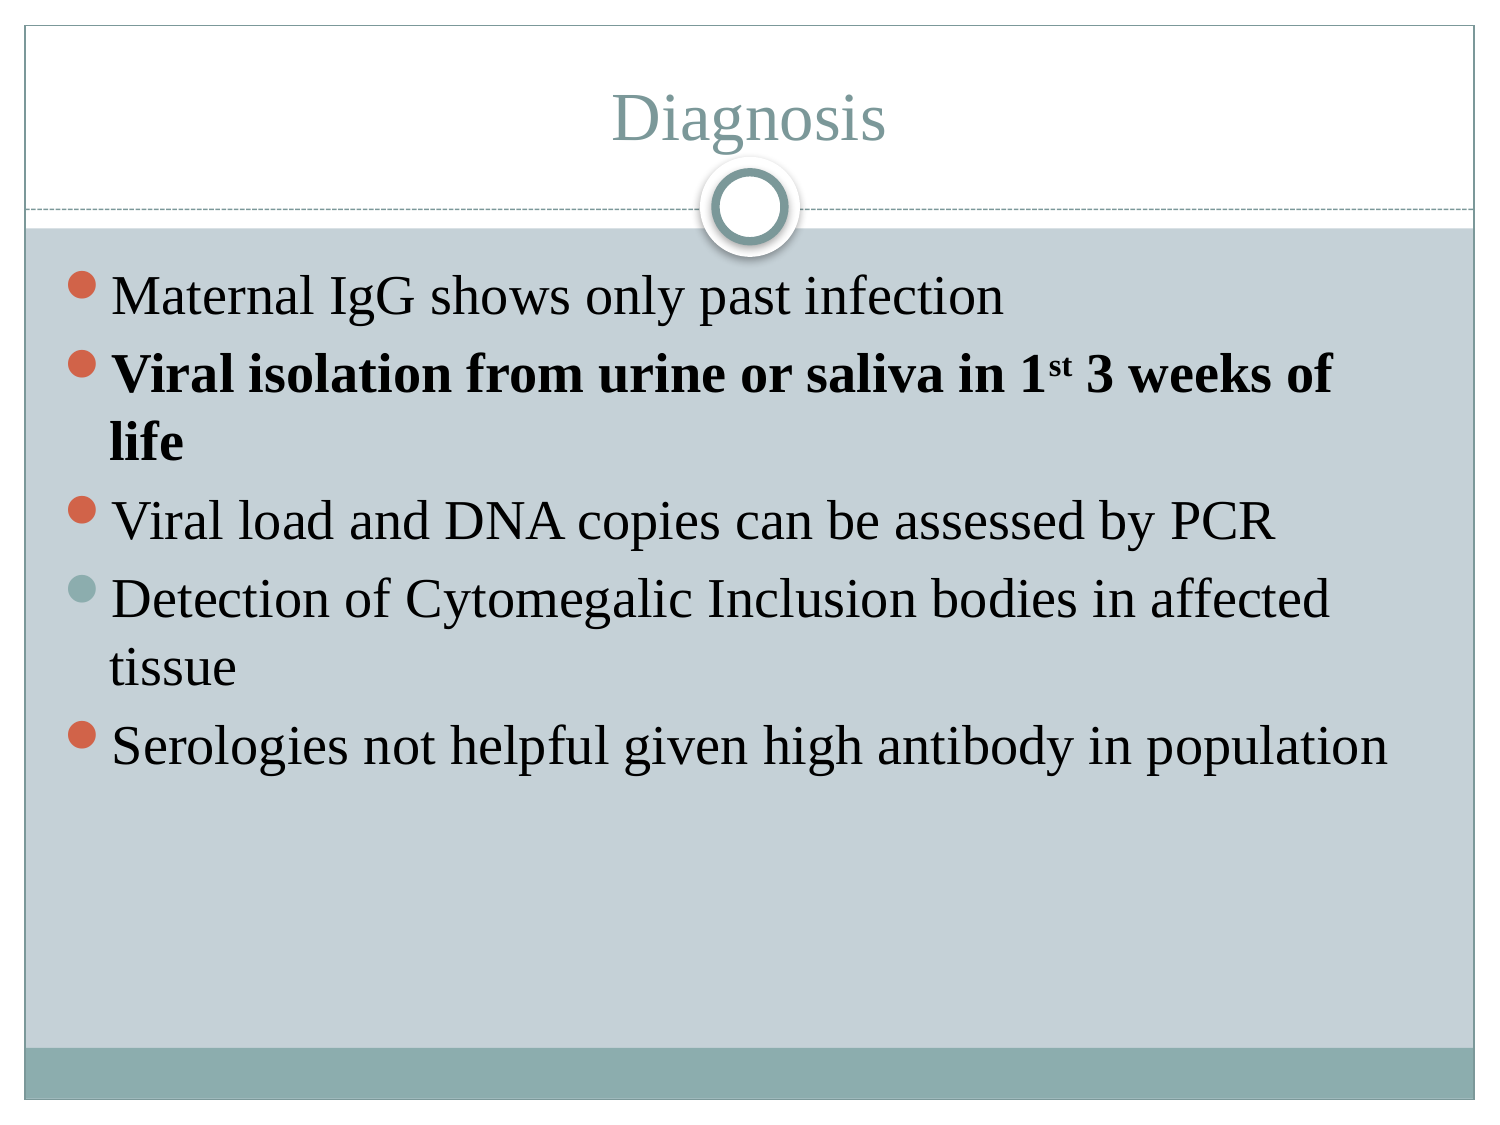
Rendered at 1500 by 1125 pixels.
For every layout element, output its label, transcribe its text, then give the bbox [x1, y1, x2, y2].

list Maternal IgG shows only past infection Viral isolation from urine or saliva in 1st 3 weeks of life Viral load and DNA copies can be assessed by PCR Detection of Cytomegalic Inclusion bodies in affected tissue Serologies not helpful given high antibody in population [49, 250, 1445, 1001]
title Diagnosis [49, 37, 1450, 162]
